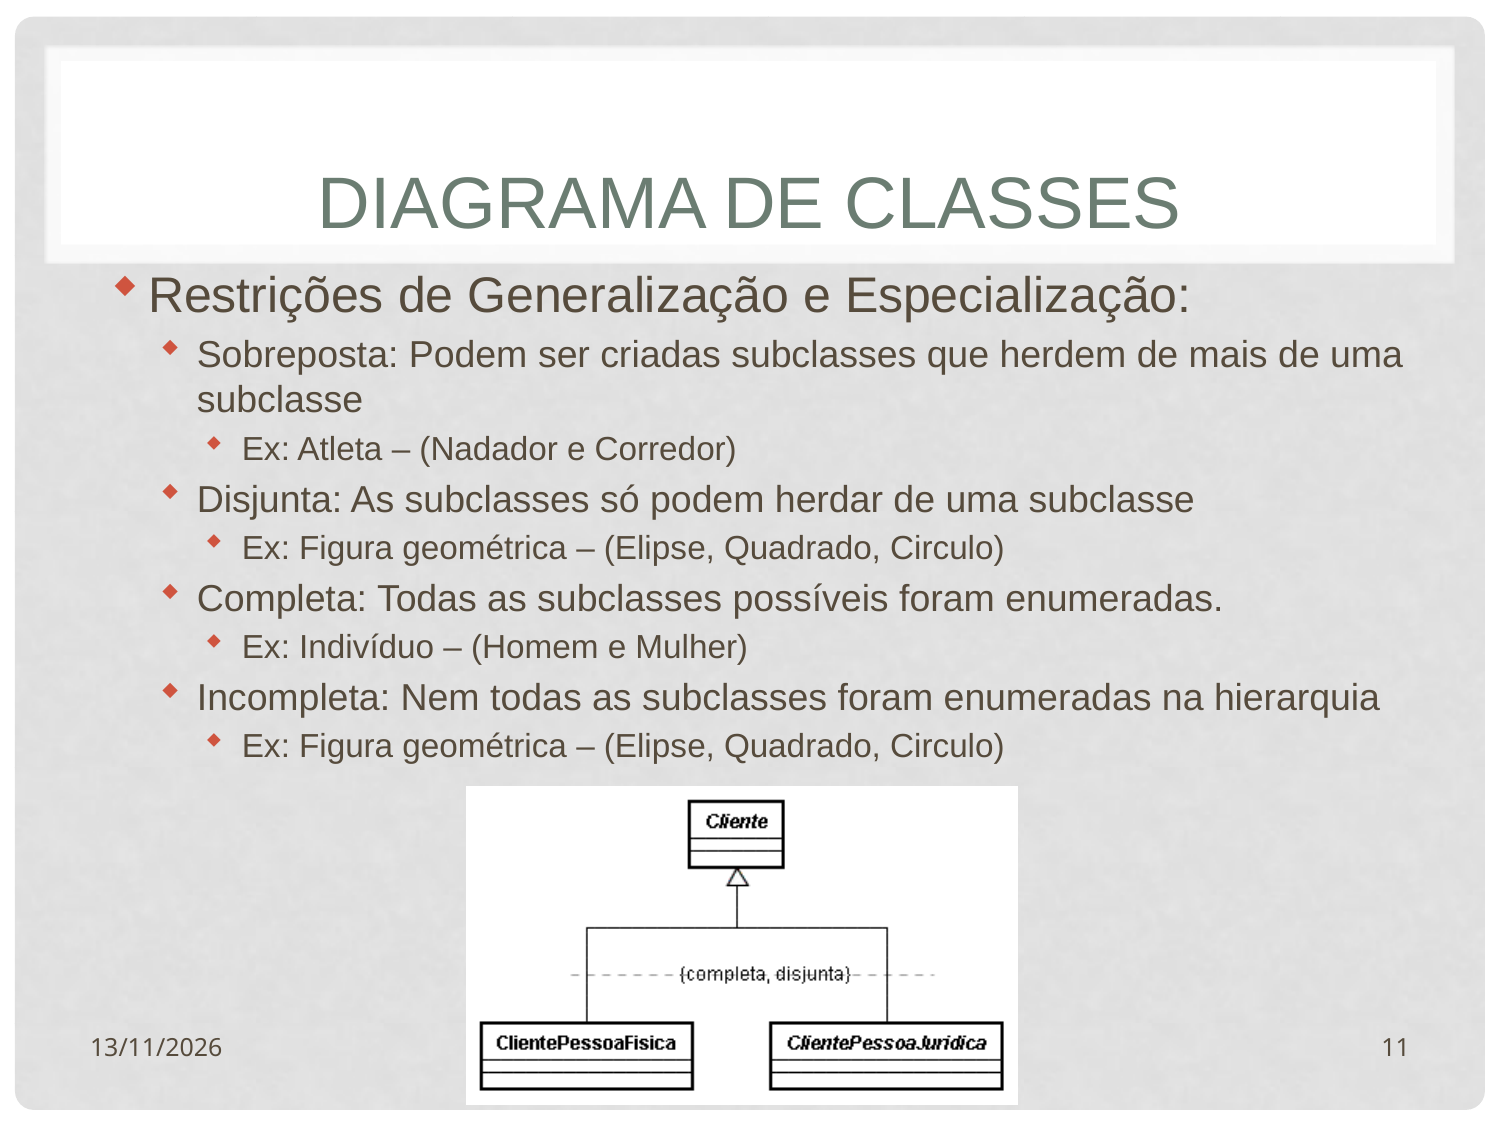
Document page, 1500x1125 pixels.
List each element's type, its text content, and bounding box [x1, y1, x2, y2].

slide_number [75, 1024, 425, 1103]
list Restrições de Generalização e Especialização: Sobreposta: Podem ser criadas subclasses que herdem de mais de uma subclasse Ex: Atleta – (Nadador e Corredor) Disjunta: As subclasses só podem herdar de uma subclasse Ex: Figura geométrica – (Elipse, Quadrado, Circulo) Completa: Todas as subclasses possíveis foram enumeradas. Ex: Indivíduo – (Homem e Mulher) Incompleta: Nem todas as subclasses foram enumeradas na hierarquia Ex: Figura geométrica – (Elipse, Quadrado, Circulo) [76, 255, 1459, 1000]
title Diagrama de Classes [75, 105, 1425, 293]
slide_number 11 [1074, 1024, 1425, 1103]
picture [466, 786, 1019, 1105]
